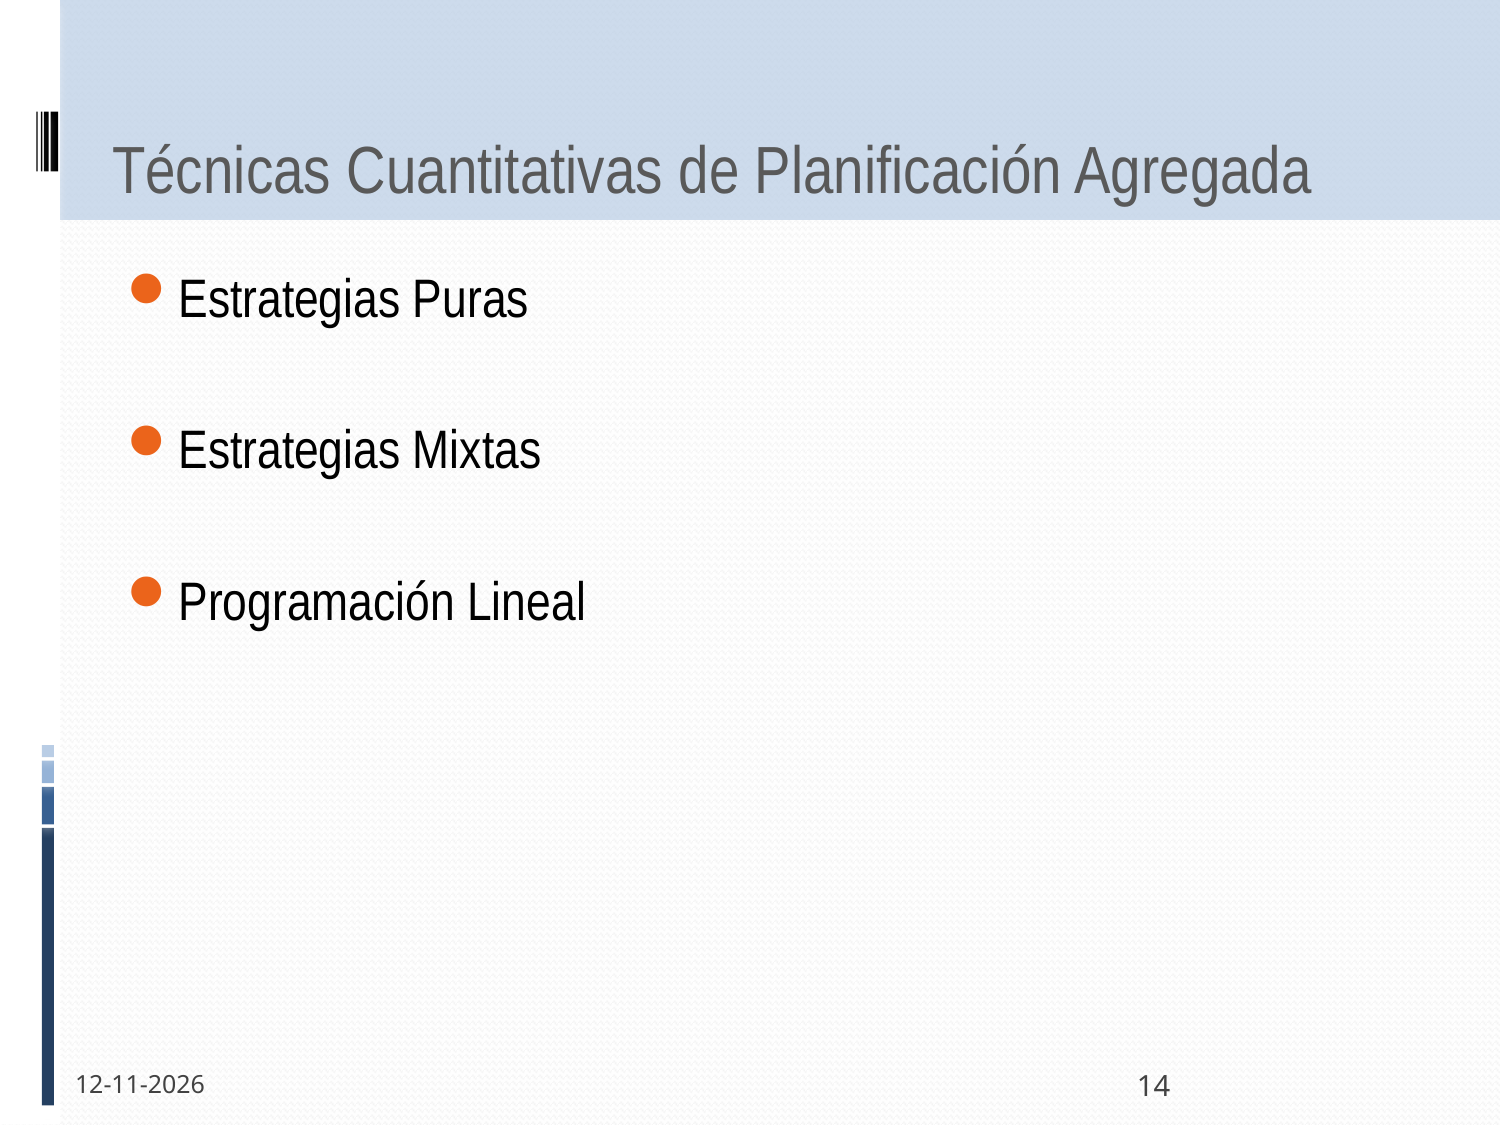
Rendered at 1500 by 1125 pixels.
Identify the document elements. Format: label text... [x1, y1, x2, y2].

title Técnicas Cuantitativas de Planificación Agregada [111, 18, 1436, 207]
slide_number 14 [1045, 1046, 1171, 1107]
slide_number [75, 1042, 243, 1103]
list Estrategias Puras Estrategias Mixtas Programación Lineal [111, 255, 1436, 1038]
